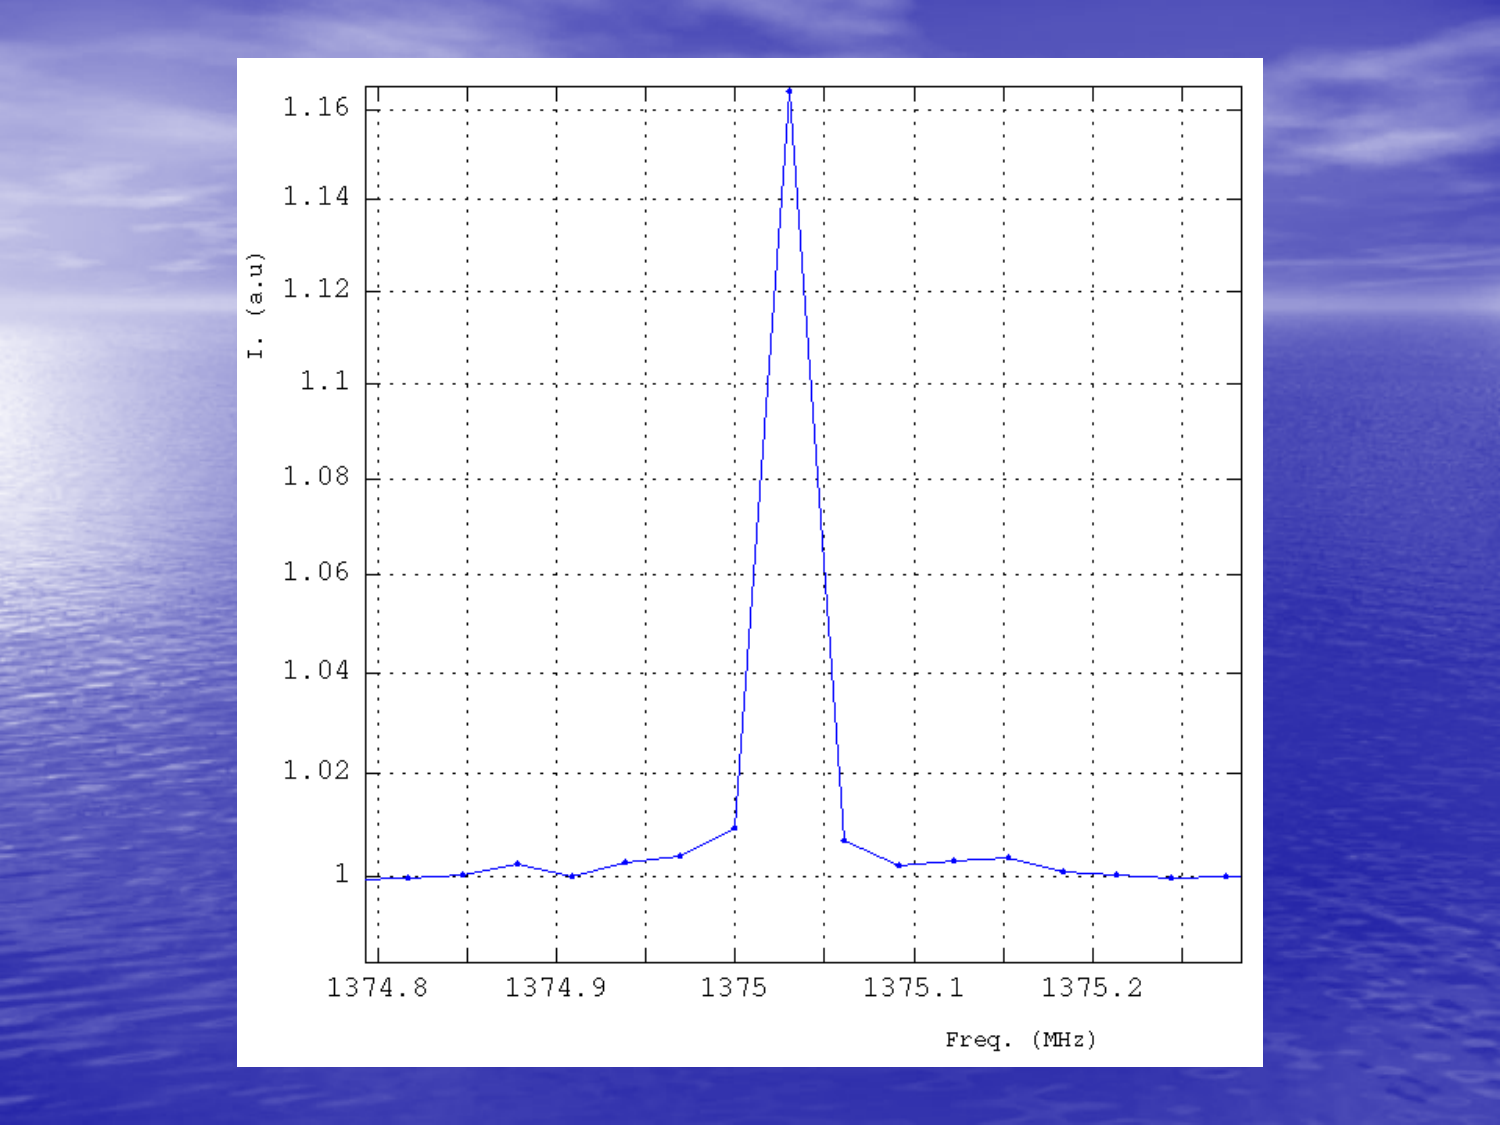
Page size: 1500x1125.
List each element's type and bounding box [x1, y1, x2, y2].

picture [237, 58, 1263, 1067]
